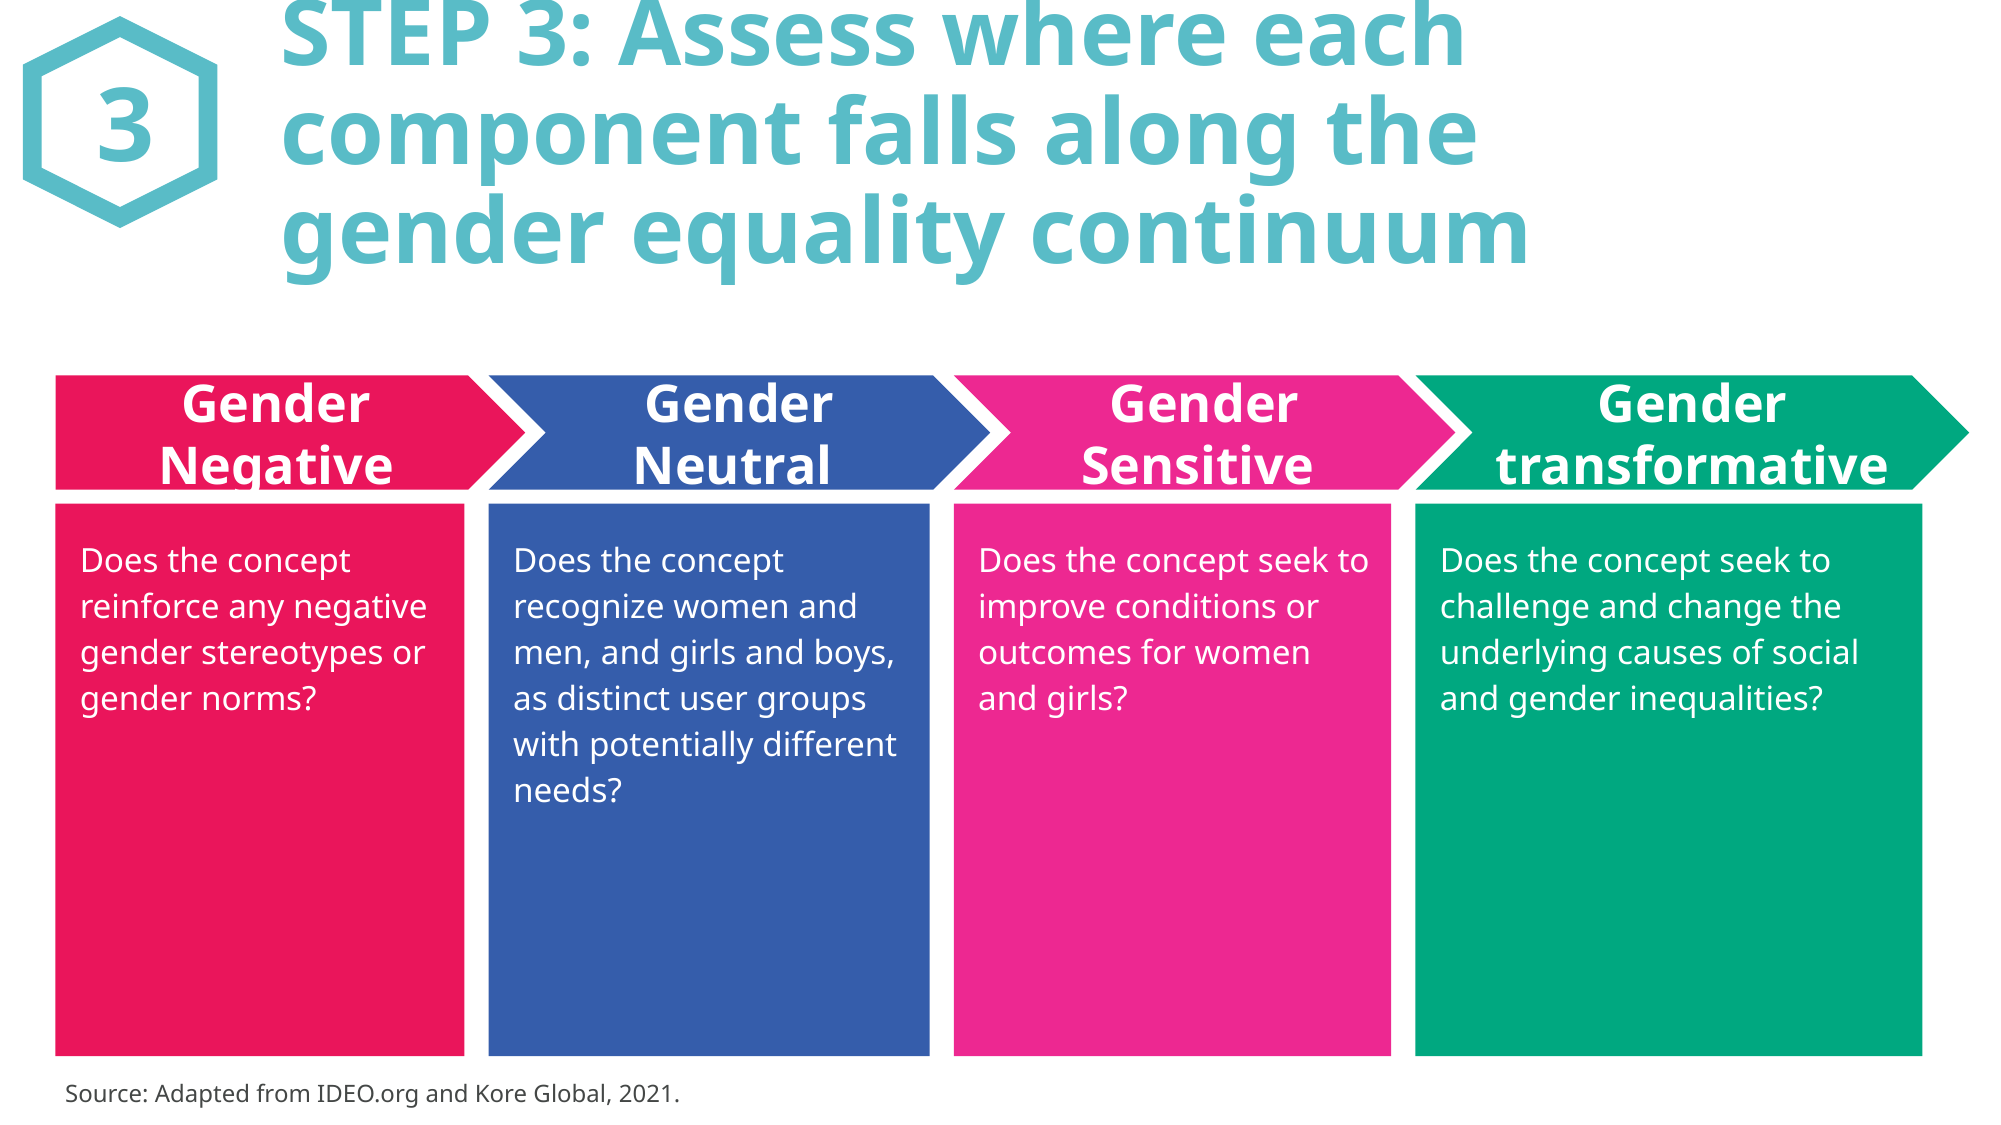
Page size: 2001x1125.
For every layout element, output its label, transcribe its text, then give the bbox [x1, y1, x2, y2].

text_box Does the concept recognize women and men, and girls and boys, as distinct user groups with potentially different needs? [488, 503, 930, 1057]
title STEP 3: Assess where each component falls along the gender equality continuum [265, 71, 1689, 198]
text_box Gender Neutral [488, 375, 991, 490]
text_box 3 [81, 51, 159, 166]
text_box Source: Adapted from IDEO.org and Kore Global, 2021. [50, 1063, 949, 1125]
text_box Does the concept reinforce any negative gender stereotypes or gender norms? [55, 503, 465, 1057]
text_box Gender Sensitive [953, 375, 1456, 490]
text_box [32, 26, 208, 218]
text_box Does the concept seek to improve conditions or outcomes for women and girls? [953, 503, 1392, 1057]
text_box Does the concept seek to challenge and change the underlying causes of social and gender inequalities? [1415, 503, 1923, 1057]
text_box Gender transformative [1415, 375, 1970, 490]
text_box Gender Negative [55, 375, 526, 490]
